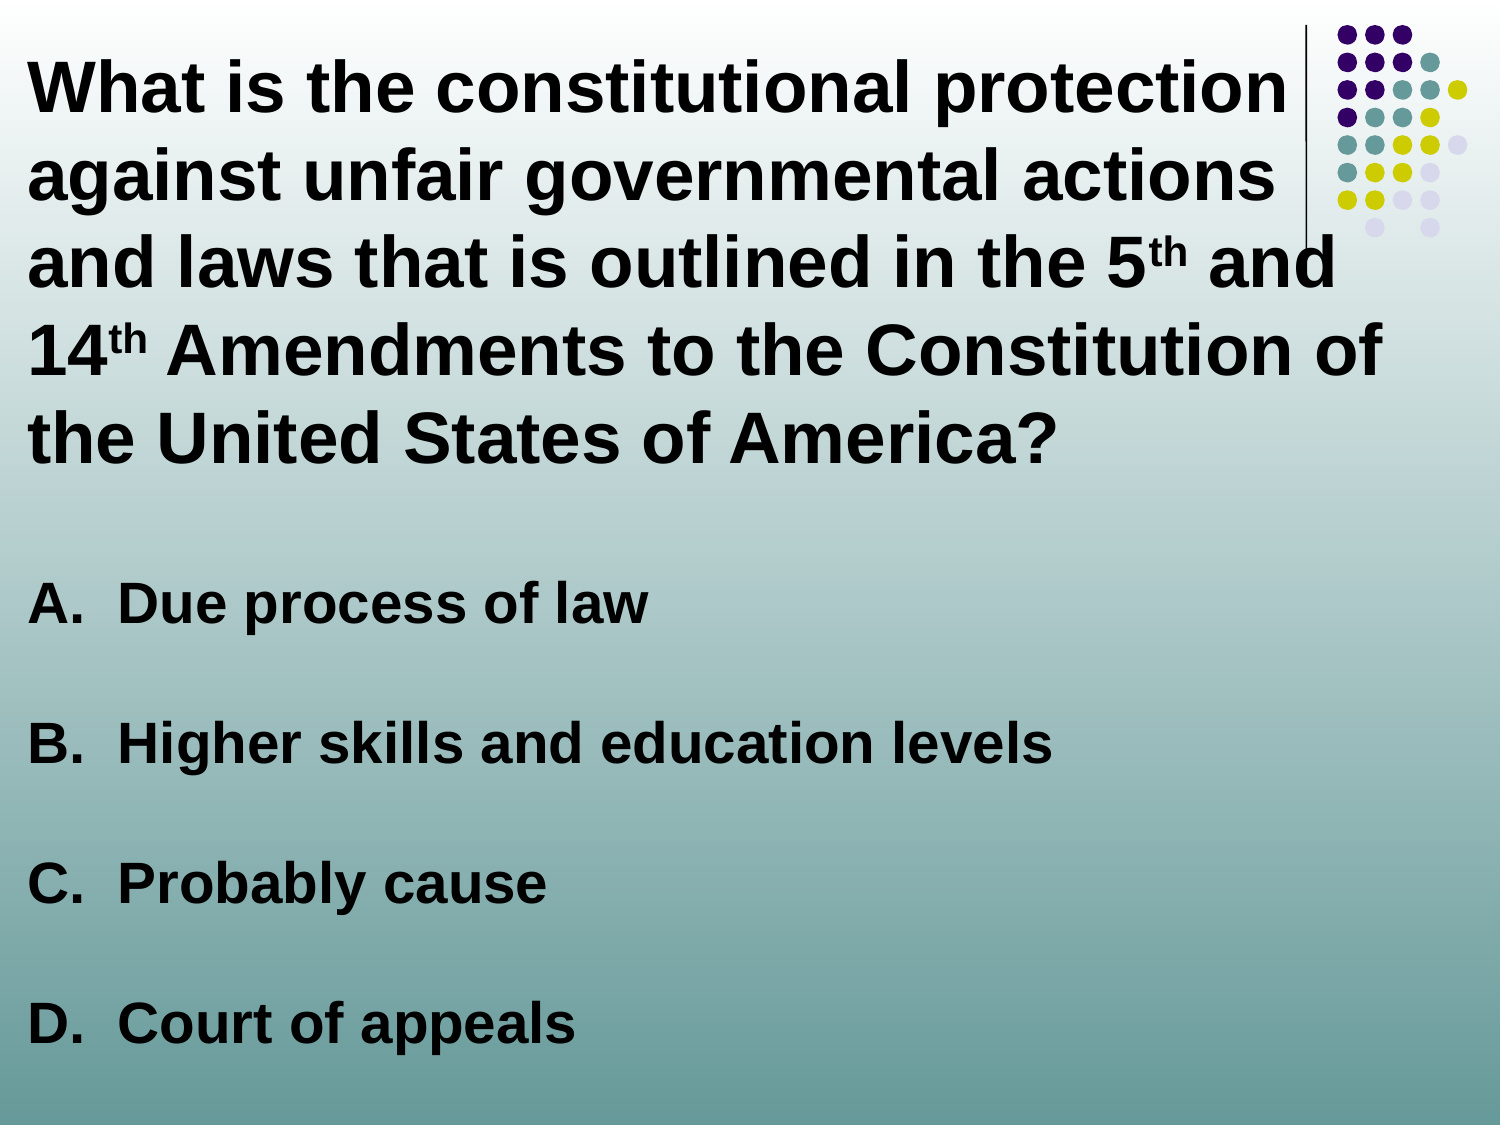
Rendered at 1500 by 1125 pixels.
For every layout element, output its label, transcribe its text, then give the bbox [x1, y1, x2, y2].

text_box What is the constitutional protection against unfair governmental actions and laws that is outlined in the 5th and 14th Amendments to the Constitution of the United States of America? A. Due process of law B. Higher skills and education levels C. Probably cause D. Court of appeals [12, 1024, 1400, 1125]
